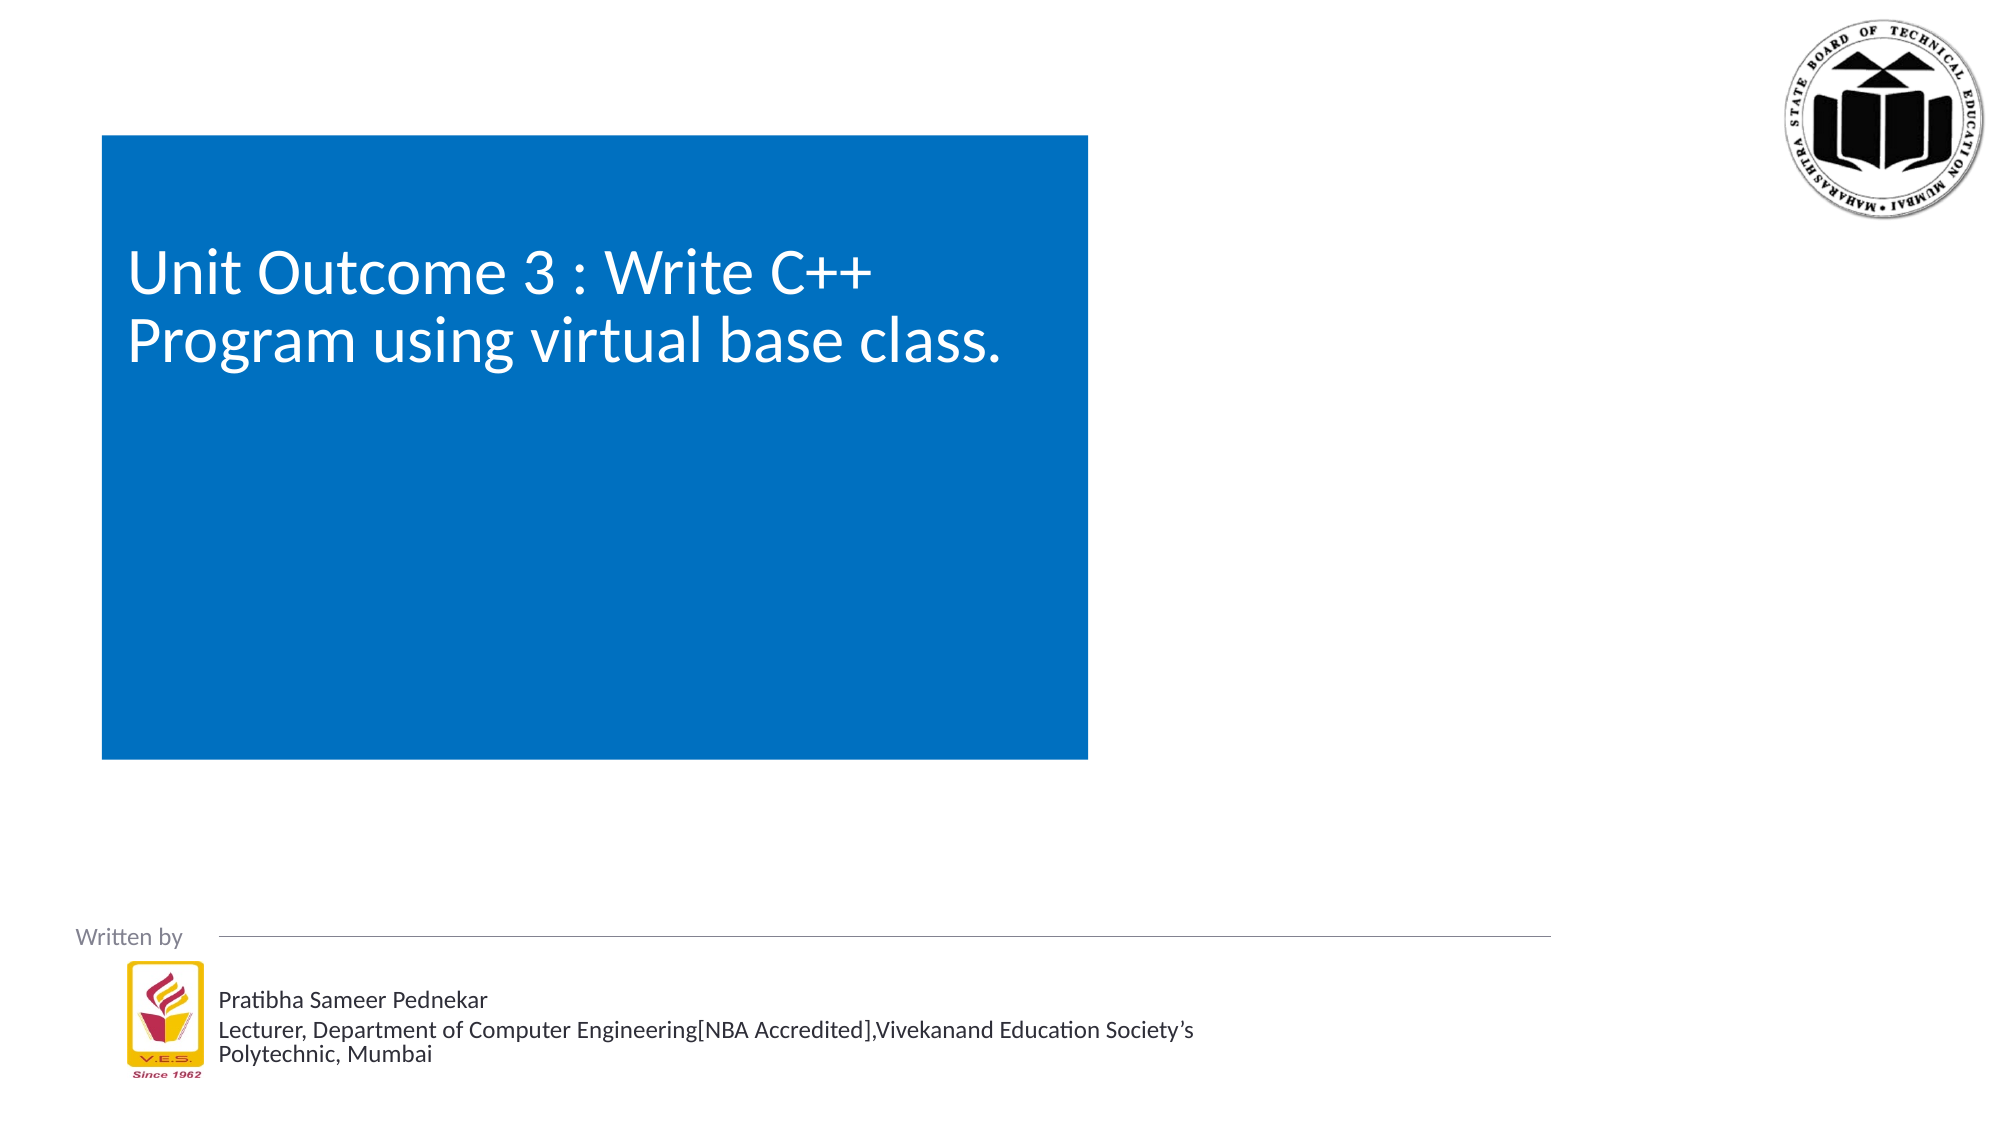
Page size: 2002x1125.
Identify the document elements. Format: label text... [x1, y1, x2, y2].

picture [126, 961, 204, 1079]
picture [1764, 0, 2001, 237]
list Pratibha Sameer Pednekar [218, 987, 726, 1017]
list Lecturer, Department of Computer Engineering[NBA Accredited],Vivekanand Education Society’s Polytechnic, Mumbai [218, 1019, 1226, 1050]
title Unit Outcome 3 : Write C++ Program using virtual base class. [127, 239, 1087, 482]
